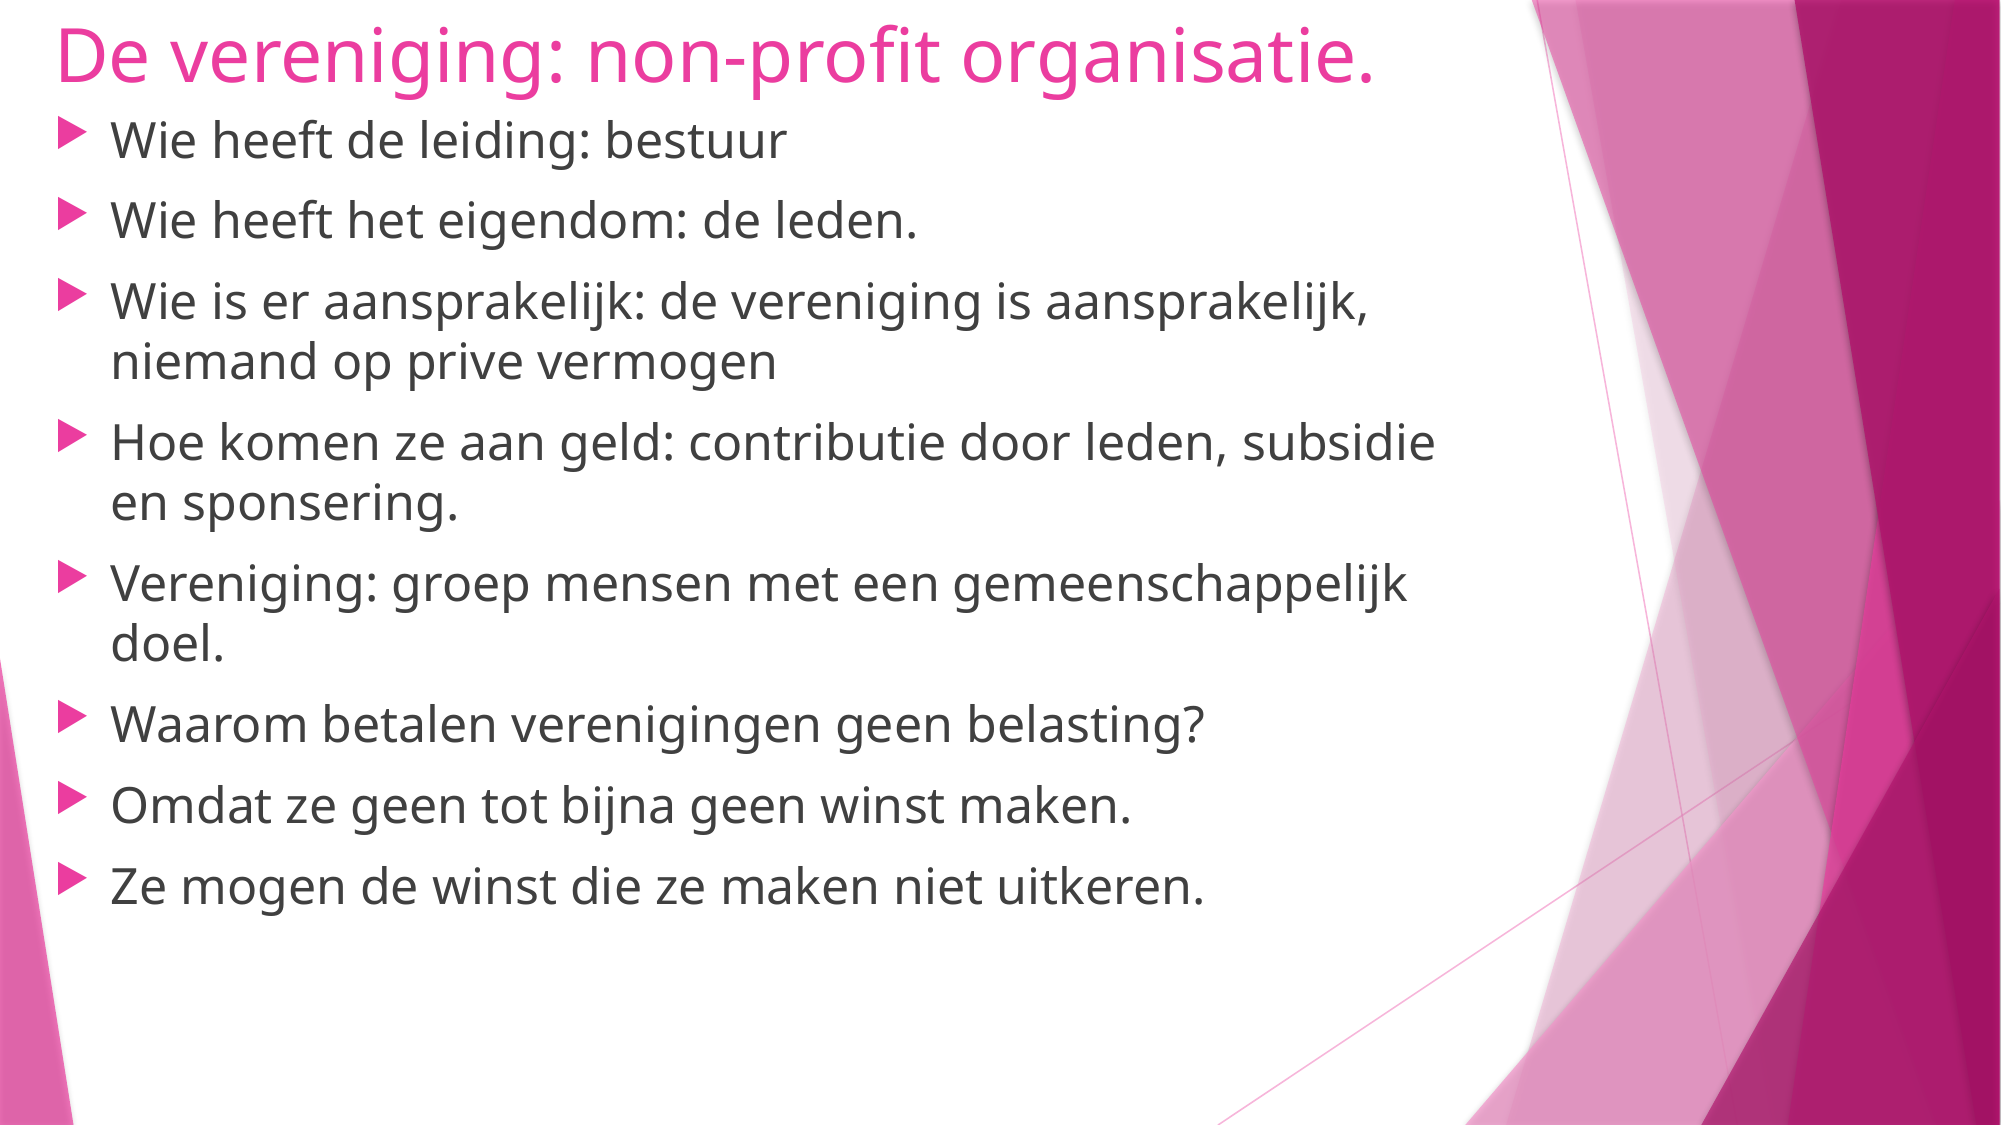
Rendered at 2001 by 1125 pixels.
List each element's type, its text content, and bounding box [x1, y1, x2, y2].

title De vereniging: non-profit organisatie. [39, 0, 1522, 100]
list Wie heeft de leiding: bestuur Wie heeft het eigendom: de leden. Wie is er aansprakelijk: de vereniging is aansprakelijk, niemand op prive vermogen Hoe komen ze aan geld: contributie door leden, subsidie en sponsering. Vereniging: groep mensen met een gemeenschappelijk doel. Waarom betalen verenigingen geen belasting? Omdat ze geen tot bijna geen winst maken. Ze mogen de winst die ze maken niet uitkeren. [39, 100, 1522, 991]
